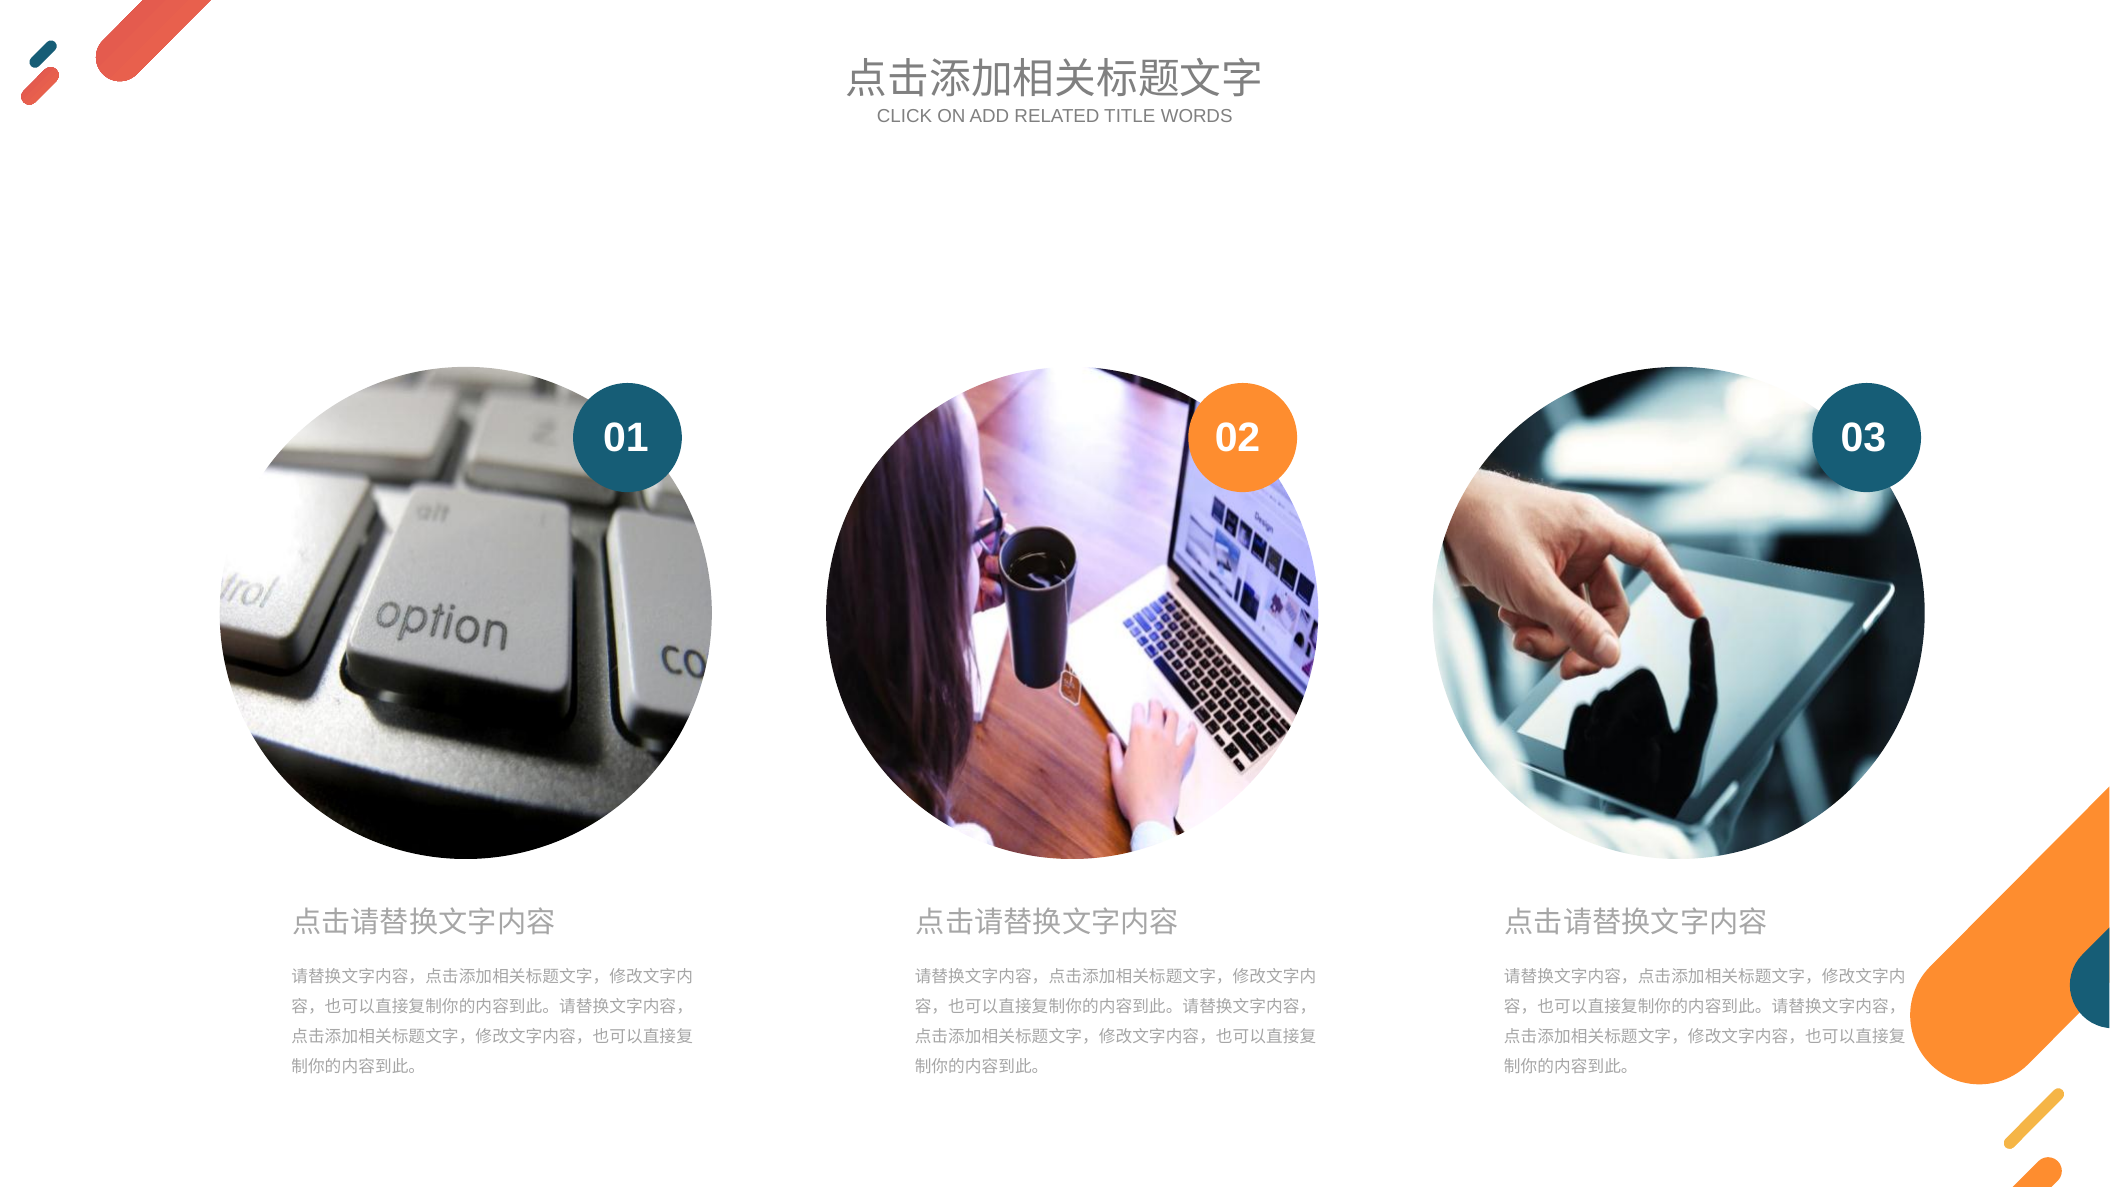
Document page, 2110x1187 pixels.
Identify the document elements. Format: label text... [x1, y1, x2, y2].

text_box 点击请替换文字内容 [1488, 895, 1785, 947]
text_box [825, 365, 1320, 861]
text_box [1188, 382, 1298, 493]
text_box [1812, 382, 1922, 493]
text_box [1431, 365, 1926, 861]
text_box 点击请替换文字内容 [899, 895, 1196, 947]
text_box 点击请替换文字内容 [276, 895, 573, 947]
text_box 点击添加相关标题文字 [803, 44, 1307, 107]
text_box 请替换文字内容，点击添加相关标题文字，修改文字内容，也可以直接复制你的内容到此。请替换文字内容，点击添加相关标题文字，修改文字内容，也可以直接复制你的内容到此。 [898, 948, 1344, 1085]
text_box CLICK ON ADD RELATED TITLE WORDS [852, 95, 1257, 130]
text_box 请替换文字内容，点击添加相关标题文字，修改文字内容，也可以直接复制你的内容到此。请替换文字内容，点击添加相关标题文字，修改文字内容，也可以直接复制你的内容到此。 [275, 948, 720, 1085]
text_box [218, 365, 713, 861]
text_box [573, 382, 682, 493]
text_box 请替换文字内容，点击添加相关标题文字，修改文字内容，也可以直接复制你的内容到此。请替换文字内容，点击添加相关标题文字，修改文字内容，也可以直接复制你的内容到此。 [1487, 948, 1933, 1085]
